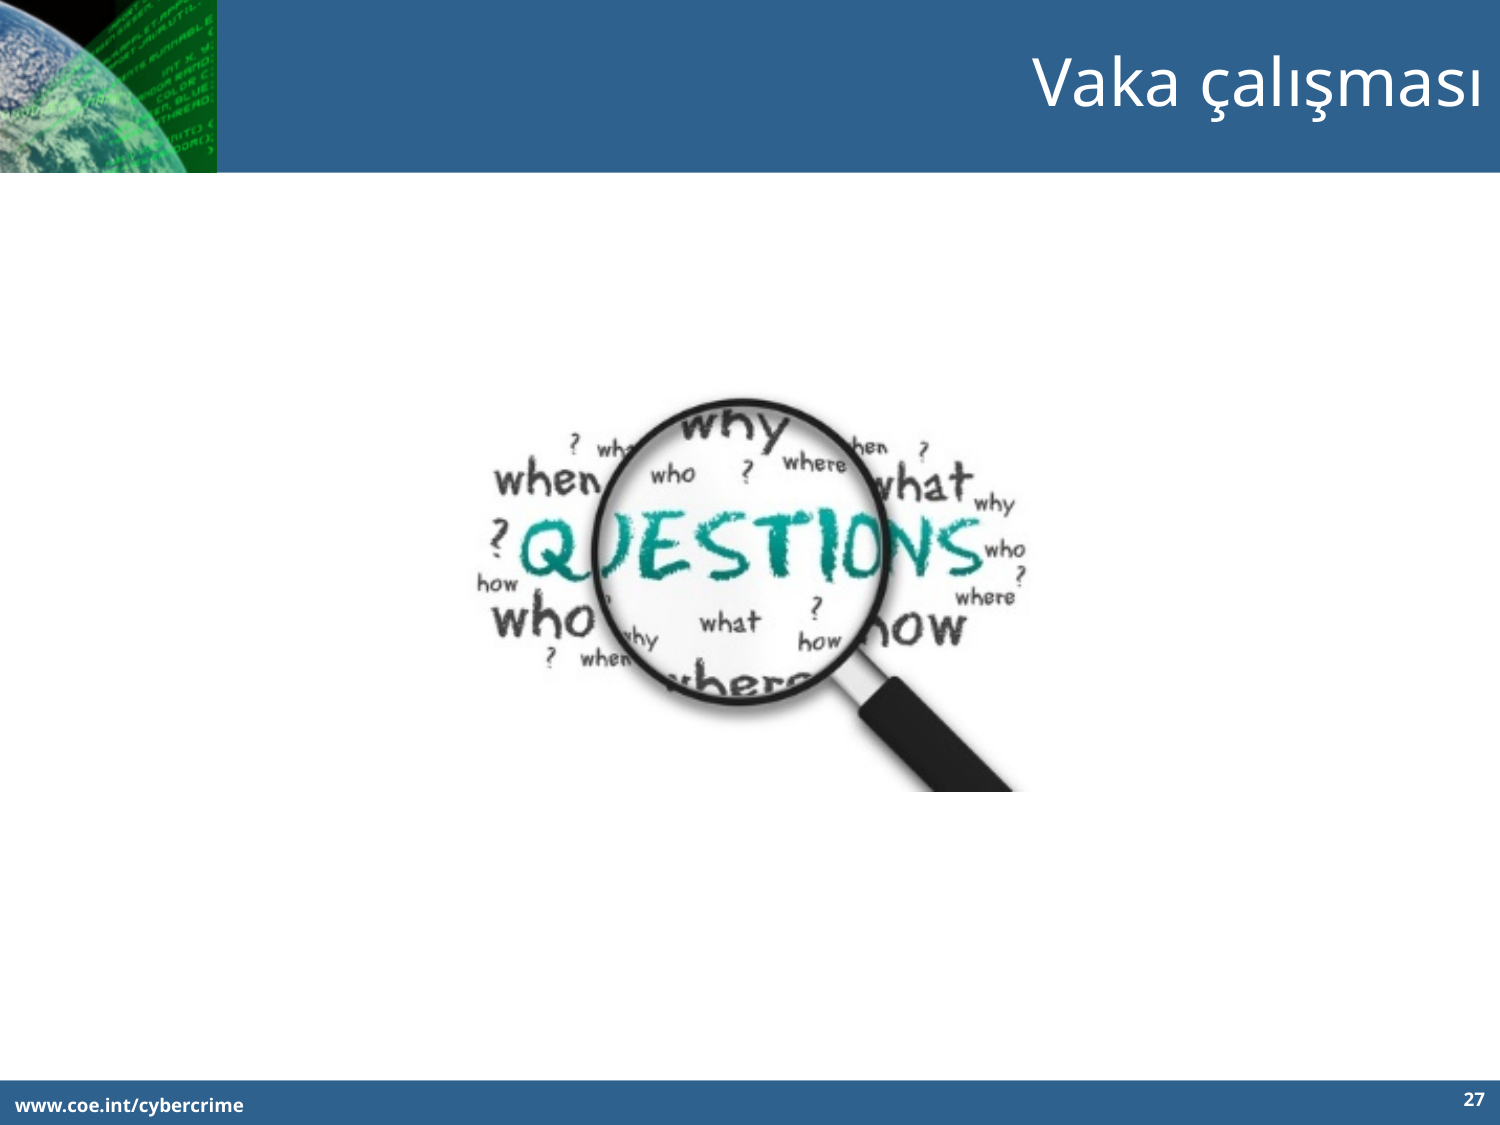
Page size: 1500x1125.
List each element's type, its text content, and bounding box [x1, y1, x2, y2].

picture [443, 332, 1057, 793]
picture [0, 0, 217, 173]
slide_number 27 [1162, 1080, 1500, 1125]
list Vaka çalışması [461, 0, 1500, 170]
